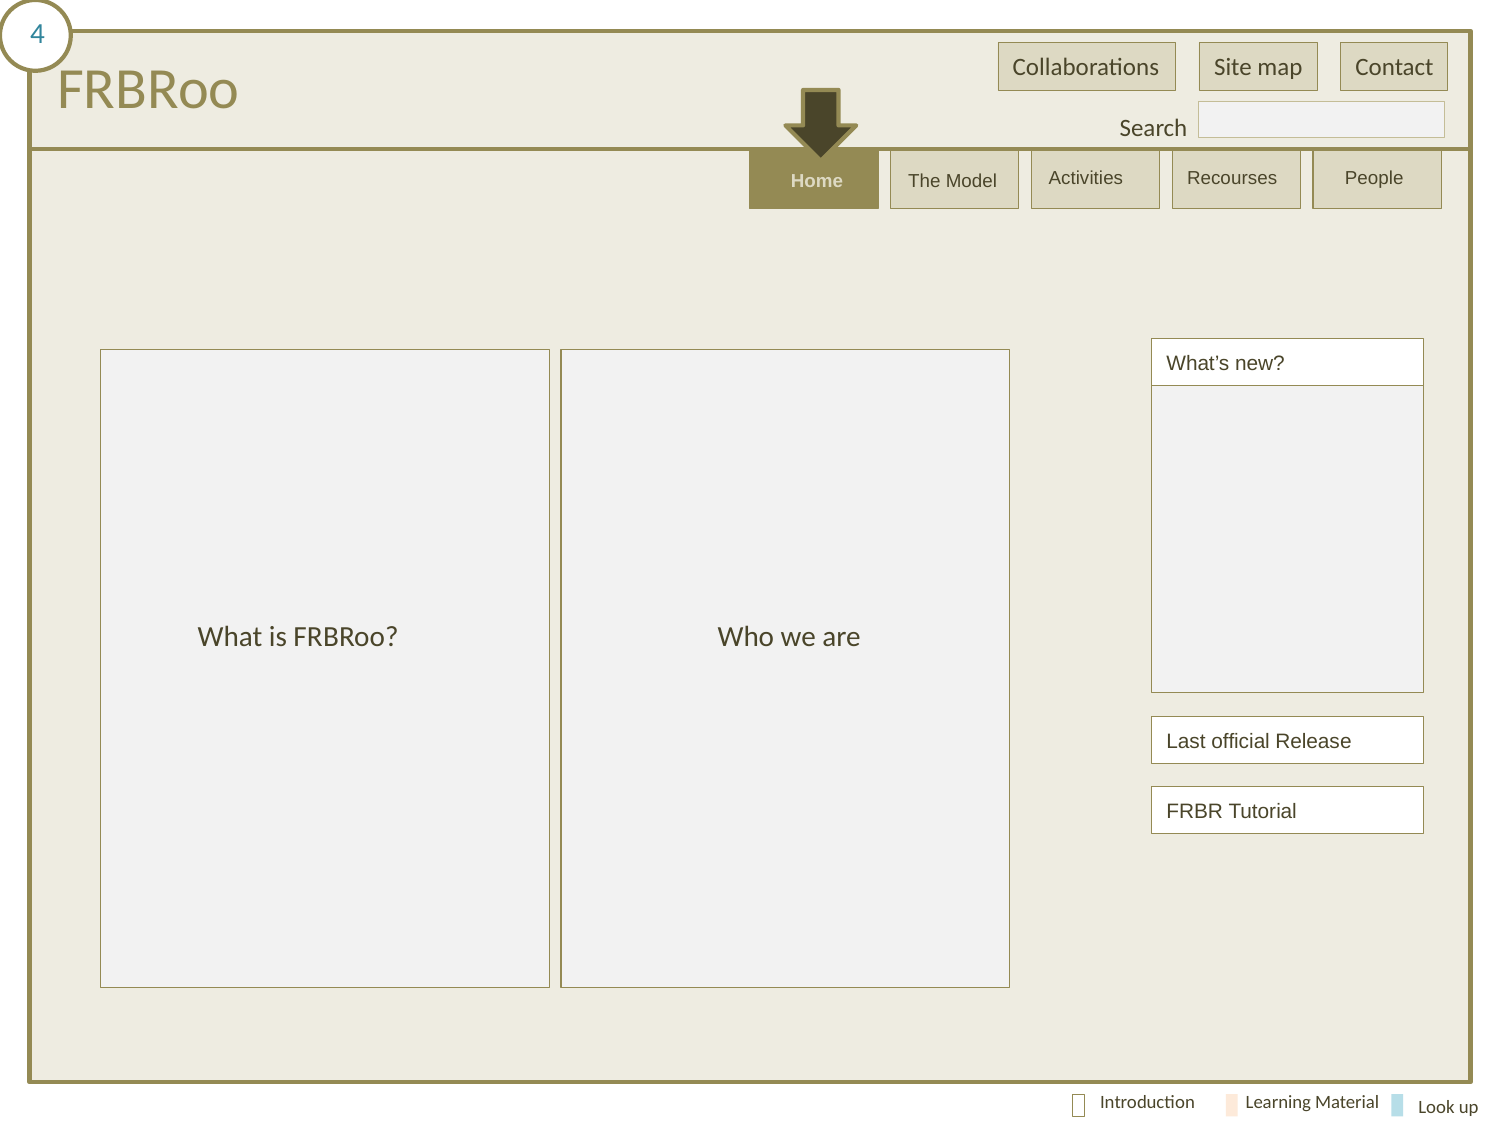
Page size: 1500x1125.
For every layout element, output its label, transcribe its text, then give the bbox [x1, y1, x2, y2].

text_box What is FRBRoo? [183, 609, 585, 660]
text_box FRBR Tutorial [1150, 785, 1425, 836]
text_box What’s new? [1150, 336, 1425, 388]
text_box [1029, 157, 1162, 210]
text_box [996, 41, 1177, 92]
text_box The Model [893, 160, 1013, 199]
text_box [1311, 157, 1443, 210]
text_box Last official Release [1150, 714, 1425, 766]
text_box Who we are [702, 609, 1105, 660]
text_box [748, 157, 880, 210]
text_box [783, 87, 859, 148]
text_box Look up [1403, 1087, 1494, 1125]
text_box [559, 348, 1012, 990]
text_box Contact [1340, 42, 1500, 88]
text_box [1395, 1092, 1403, 1118]
text_box Learning Material [1230, 1082, 1395, 1120]
text_box [1338, 41, 1449, 92]
text_box 4 [15, 7, 65, 57]
text_box [1224, 1092, 1230, 1118]
text_box Activities [1033, 158, 1139, 196]
text_box [889, 157, 1021, 210]
text_box Collaborations [997, 42, 1175, 88]
text_box [1150, 388, 1425, 695]
text_box [1070, 1092, 1085, 1118]
text_box [0, 0, 73, 73]
text_box [1197, 100, 1447, 139]
text_box [814, 157, 828, 163]
text_box [1197, 41, 1319, 92]
text_box People [1330, 158, 1419, 196]
text_box Home [776, 160, 859, 199]
text_box [98, 348, 551, 990]
text_box Recourses [1172, 158, 1299, 196]
text_box FRBRoo [42, 42, 255, 128]
text_box Site map [1199, 42, 1318, 88]
text_box Search [1104, 103, 1203, 148]
text_box [1170, 157, 1302, 210]
text_box Introduction [1085, 1082, 1210, 1120]
text_box [27, 29, 1473, 1084]
